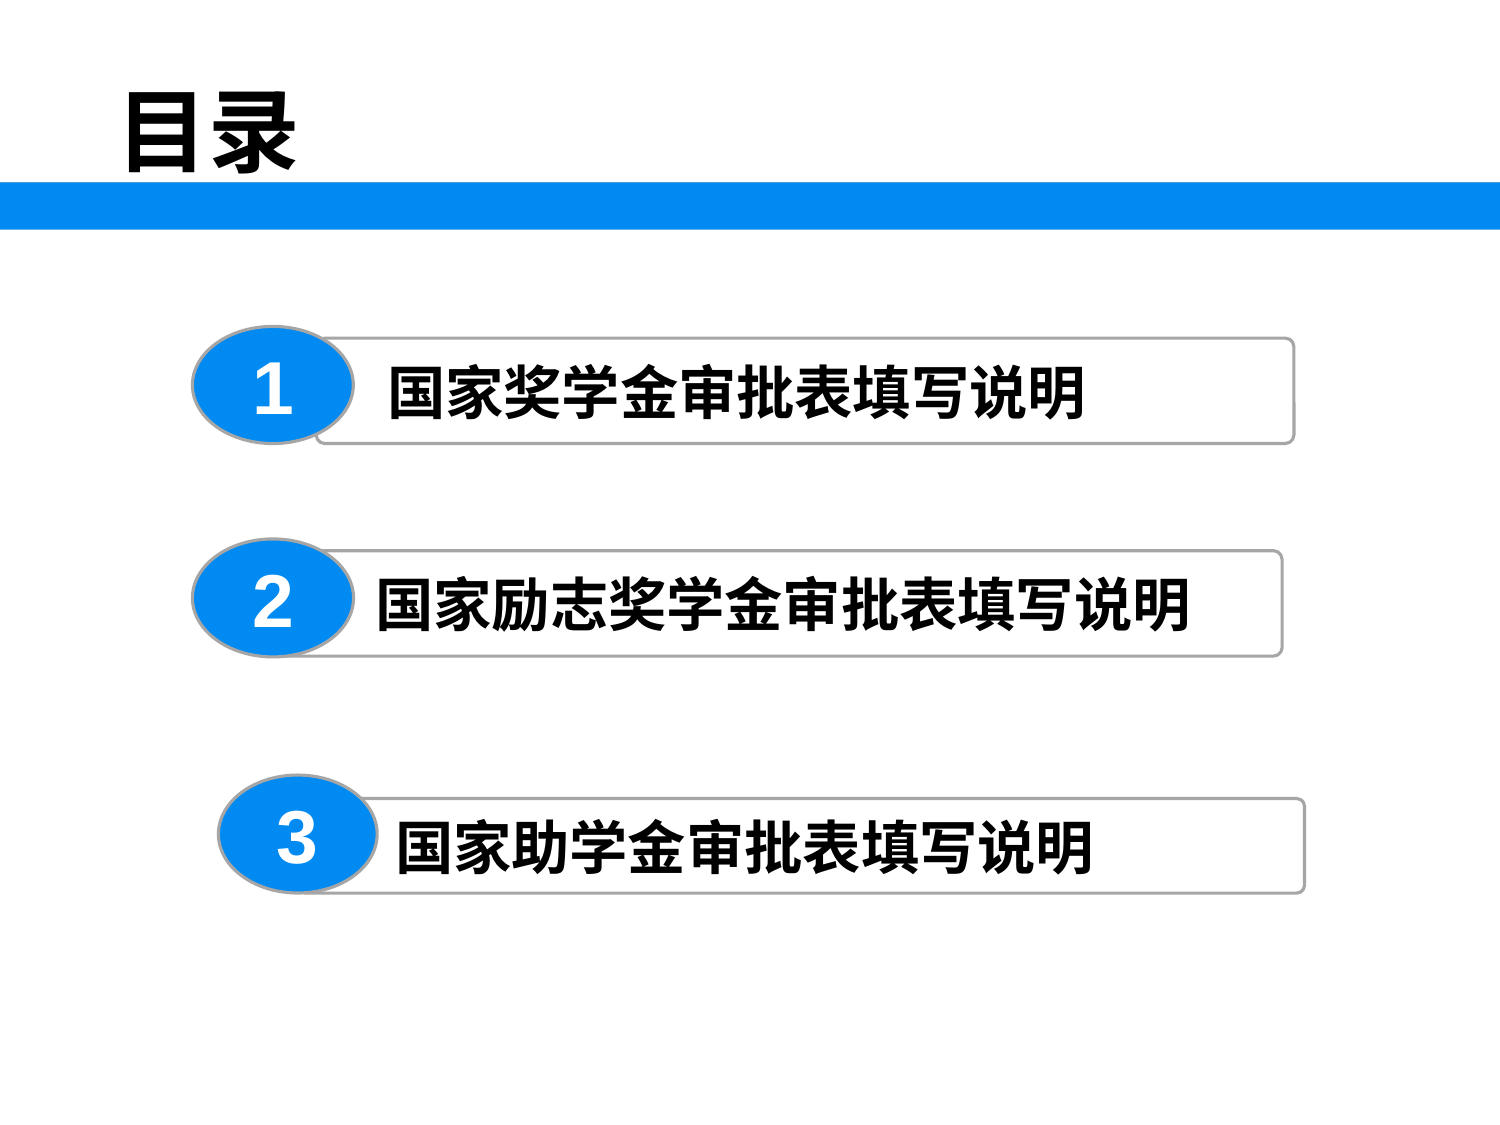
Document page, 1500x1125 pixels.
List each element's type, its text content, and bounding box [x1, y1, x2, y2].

text_box [0, 182, 1500, 230]
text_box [192, 326, 1294, 444]
text_box 目录 [101, 66, 315, 182]
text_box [192, 538, 1283, 657]
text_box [218, 775, 1305, 894]
